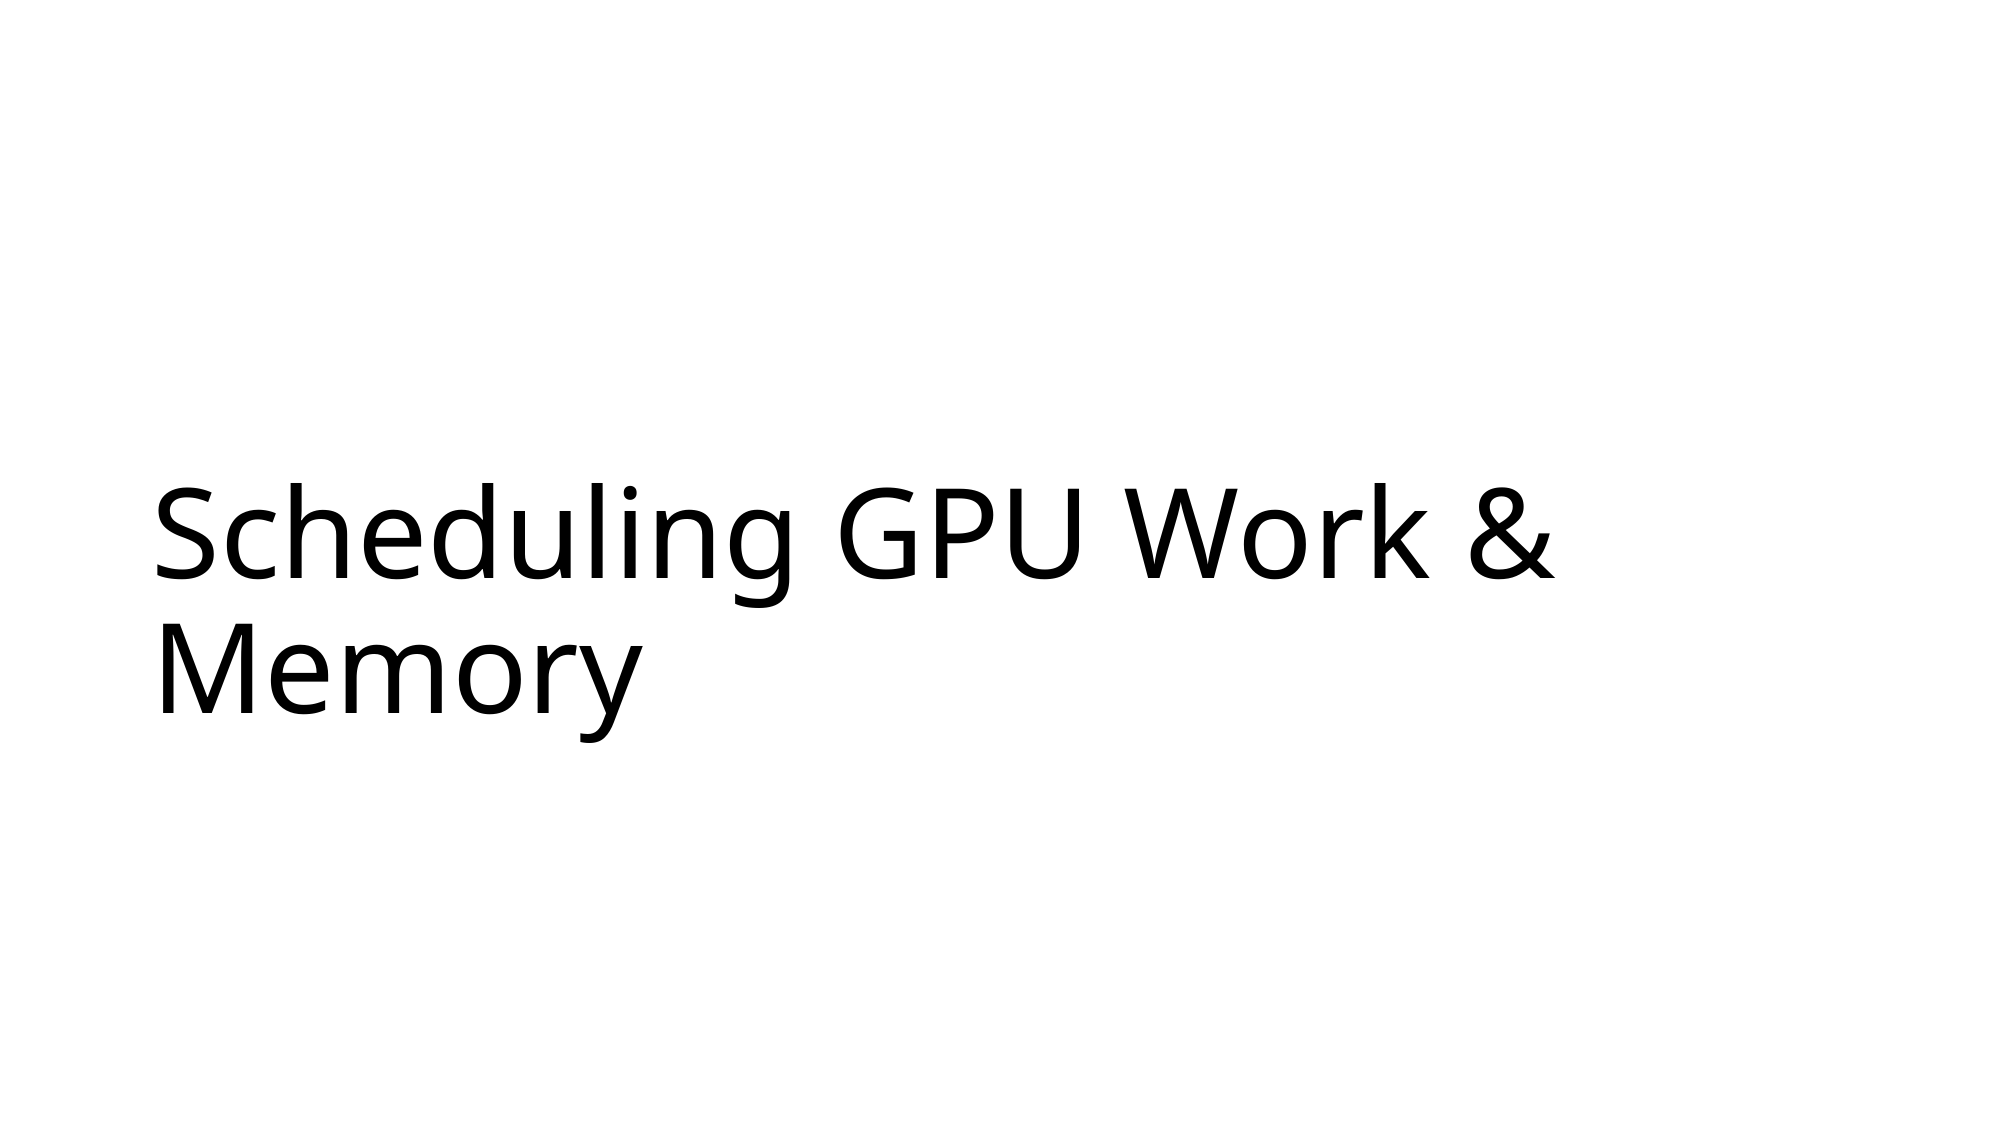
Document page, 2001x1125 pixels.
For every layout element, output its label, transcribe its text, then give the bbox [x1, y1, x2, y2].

title Scheduling GPU Work & Memory [136, 280, 1862, 749]
